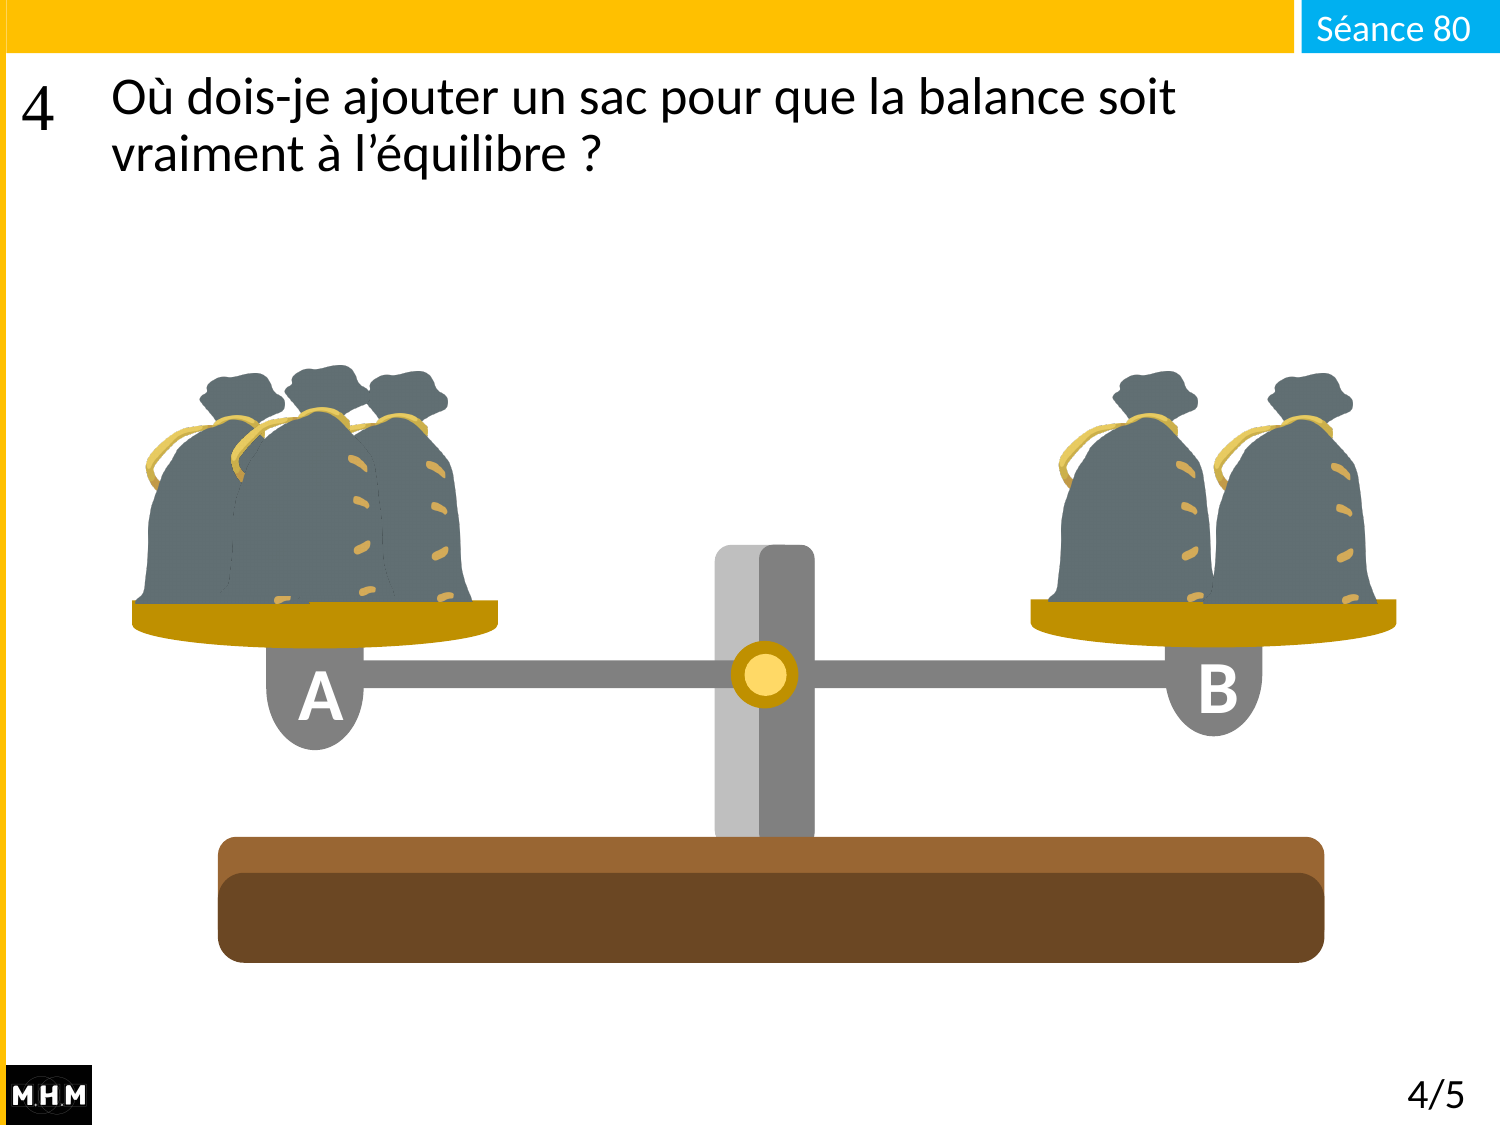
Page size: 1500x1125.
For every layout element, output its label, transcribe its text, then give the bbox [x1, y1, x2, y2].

picture [1009, 371, 1428, 604]
text_box [743, 652, 788, 697]
list 4/5 [1373, 1064, 1500, 1125]
text_box [797, 659, 1165, 690]
picture [96, 365, 523, 604]
text_box B [1182, 651, 1247, 716]
text_box [758, 690, 816, 835]
text_box [265, 649, 365, 752]
text_box [1163, 648, 1264, 738]
picture [6, 1065, 92, 1125]
text_box [216, 835, 1326, 896]
text_box [131, 602, 499, 650]
text_box [1029, 602, 1398, 649]
text_box [758, 543, 816, 659]
text_box A [282, 658, 347, 723]
text_box [729, 639, 800, 710]
text_box [713, 543, 770, 659]
text_box [365, 659, 733, 690]
text_box [713, 690, 758, 835]
title Où dois-je ajouter un sac pour que la balance soit vraiment à l’équilibre ? [96, 60, 1391, 191]
text_box [216, 871, 1326, 964]
